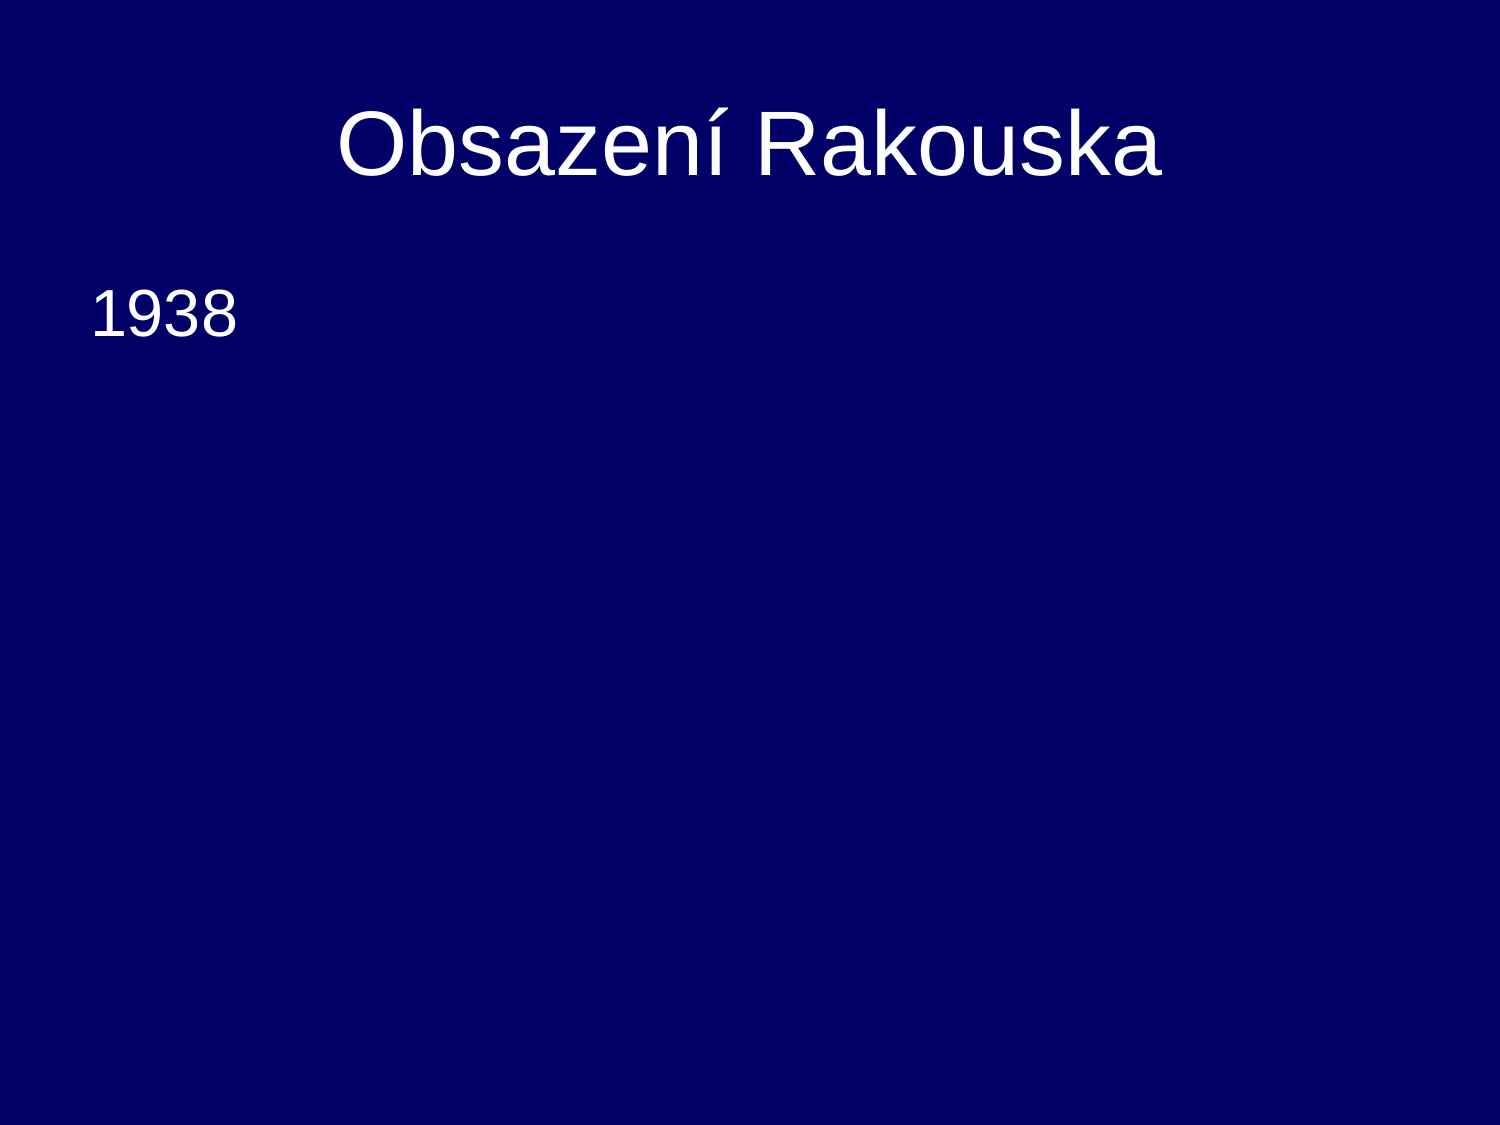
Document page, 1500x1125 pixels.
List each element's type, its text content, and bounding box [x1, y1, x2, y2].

title Obsazení Rakouska [75, 45, 1425, 233]
list 1938 [75, 262, 1425, 1005]
